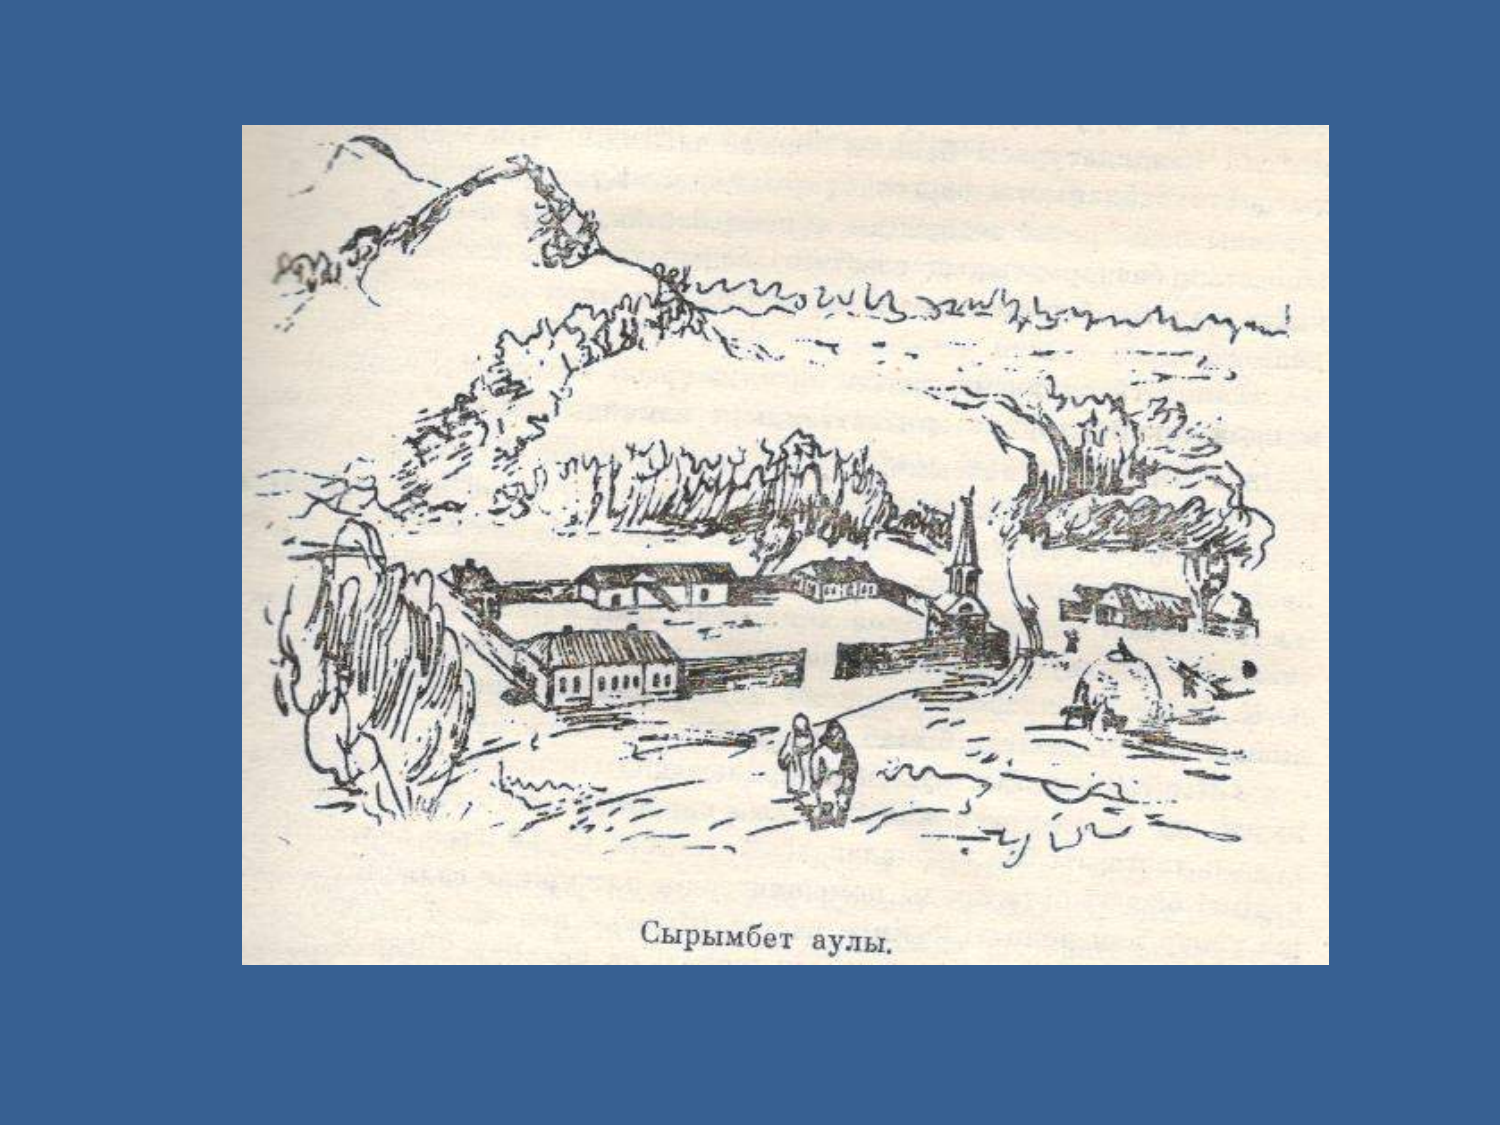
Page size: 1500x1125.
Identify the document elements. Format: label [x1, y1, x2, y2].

picture [241, 125, 1330, 965]
